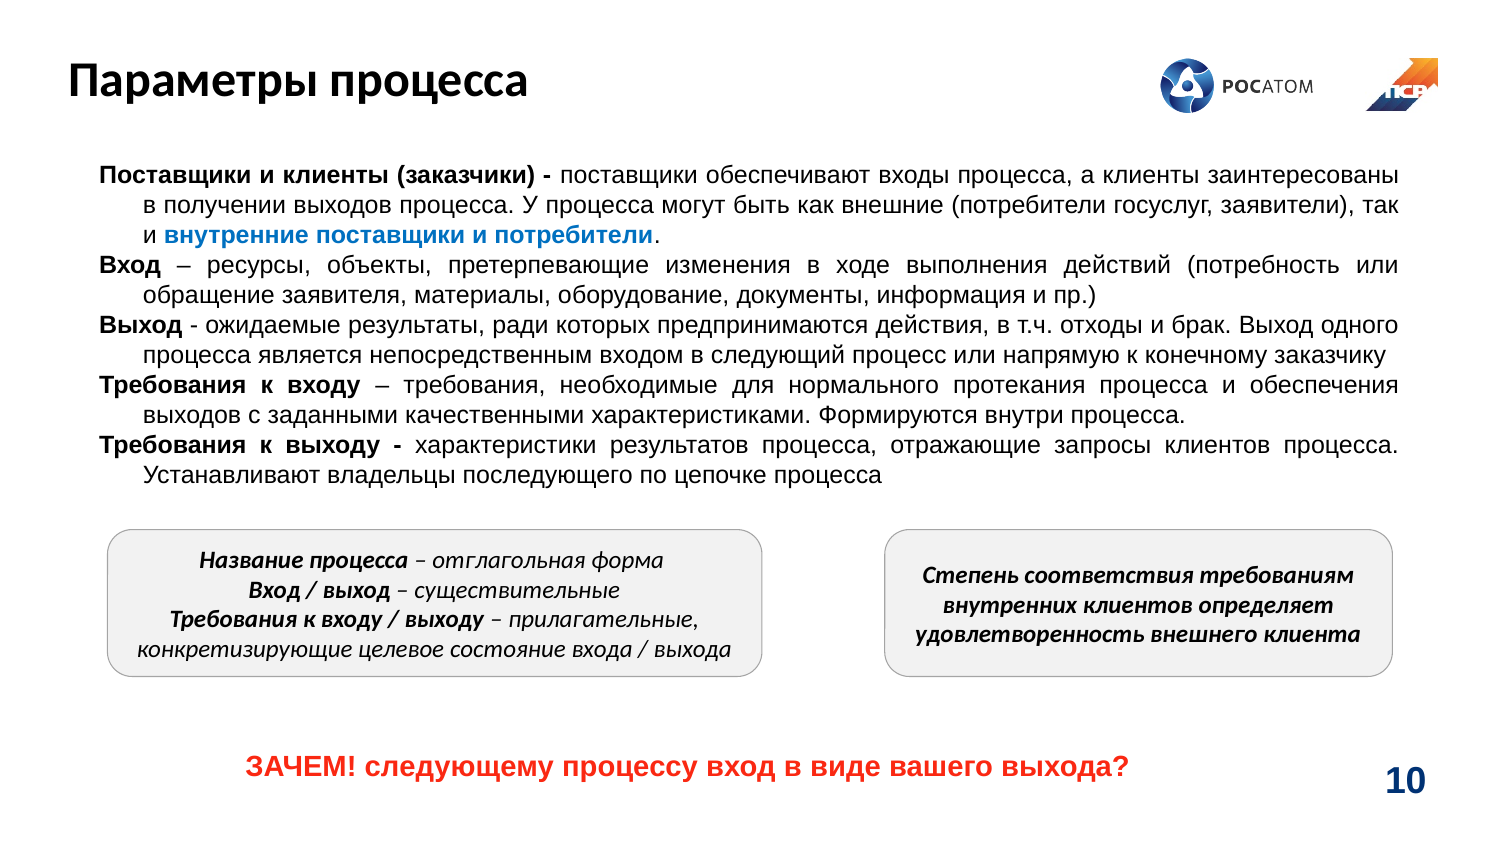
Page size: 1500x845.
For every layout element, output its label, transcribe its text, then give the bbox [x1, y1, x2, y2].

text_box Название процесса – отглагольная форма Вход / выход – существительные Требования к входу / выходу – прилагательные, конкретизирующие целевое состояние входа / выхода [107, 529, 762, 677]
text_box Степень соответствия требованиям внутренних клиентов определяет удовлетворенность внешнего клиента [884, 529, 1393, 677]
text_box Поставщики и клиенты (заказчики) - поставщики обеспечивают входы процесса, а клиенты заинтересованы в получении выходов процесса. У процесса могут быть как внешние (потребители госуслуг, заявители), так и внутренние поставщики и потребители. Вход – ресурсы, объекты, претерпевающие изменения в ходе выполнения действий (потребность или обращение заявителя, материалы, оборудование, документы, информация и пр.) Выход - ожидаемые результаты, ради которых предпринимаются действия, в т.ч. отходы и брак. Выход одного процесса является непосредственным входом в следующий процесс или напрямую к конечному заказчику Требования к входу – требования, необходимые для нормального протекания процесса и обеспечения выходов с заданными качественными характеристиками. Формируются внутри процесса. Требования к выходу - характеристики результатов процесса, отражающие запросы клиентов процесса. Устанавливают владельцы последующего по цепочке процесса [84, 151, 1416, 496]
title Параметры процесса [53, 46, 1306, 127]
picture [1306, 58, 1313, 113]
picture [1365, 58, 1438, 113]
text_box ЗАЧЕМ! следующему процессу вход в виде вашего выхода? [212, 740, 1164, 790]
